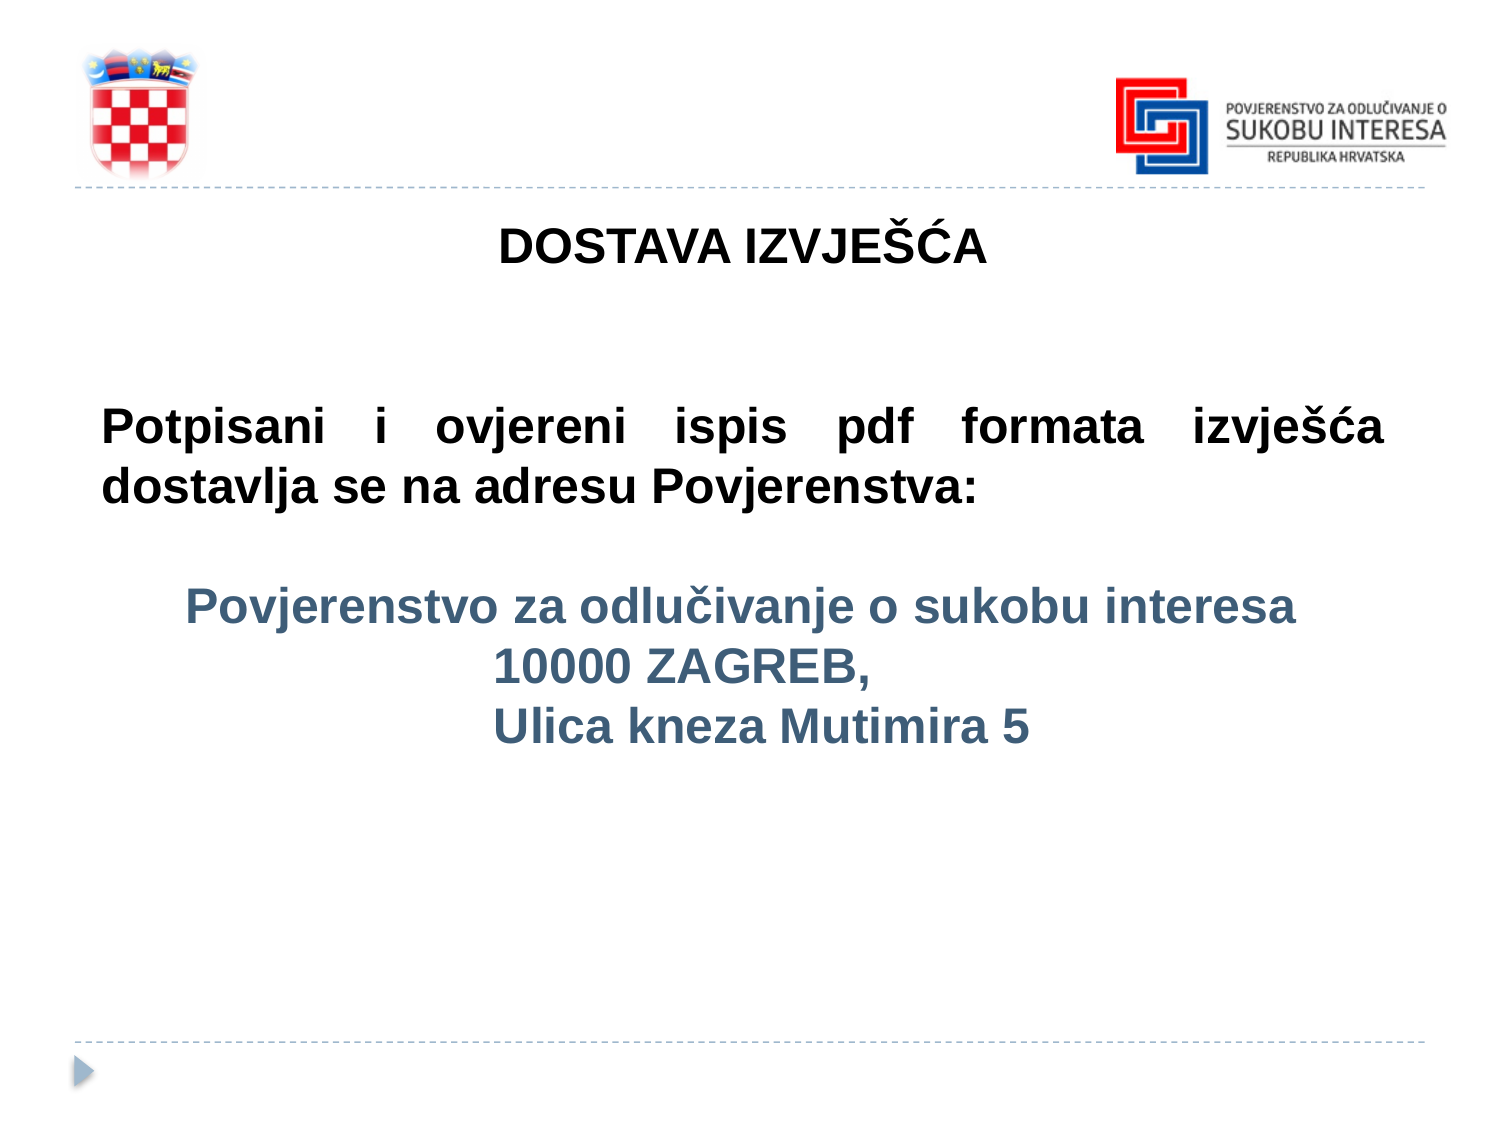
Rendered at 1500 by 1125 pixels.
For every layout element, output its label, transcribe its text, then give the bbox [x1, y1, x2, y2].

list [75, 42, 208, 185]
title [149, 30, 1500, 194]
text_box DOSTAVA IZVJEŠĆA Potpisani i ovjereni ispis pdf formata izvješća dostavlja se na adresu Povjerenstva: Povjerenstvo za odlučivanje o sukobu interesa 10000 ZAGREB, Ulica kneza Mutimira 5 [87, 206, 1400, 882]
picture [1115, 66, 1451, 185]
